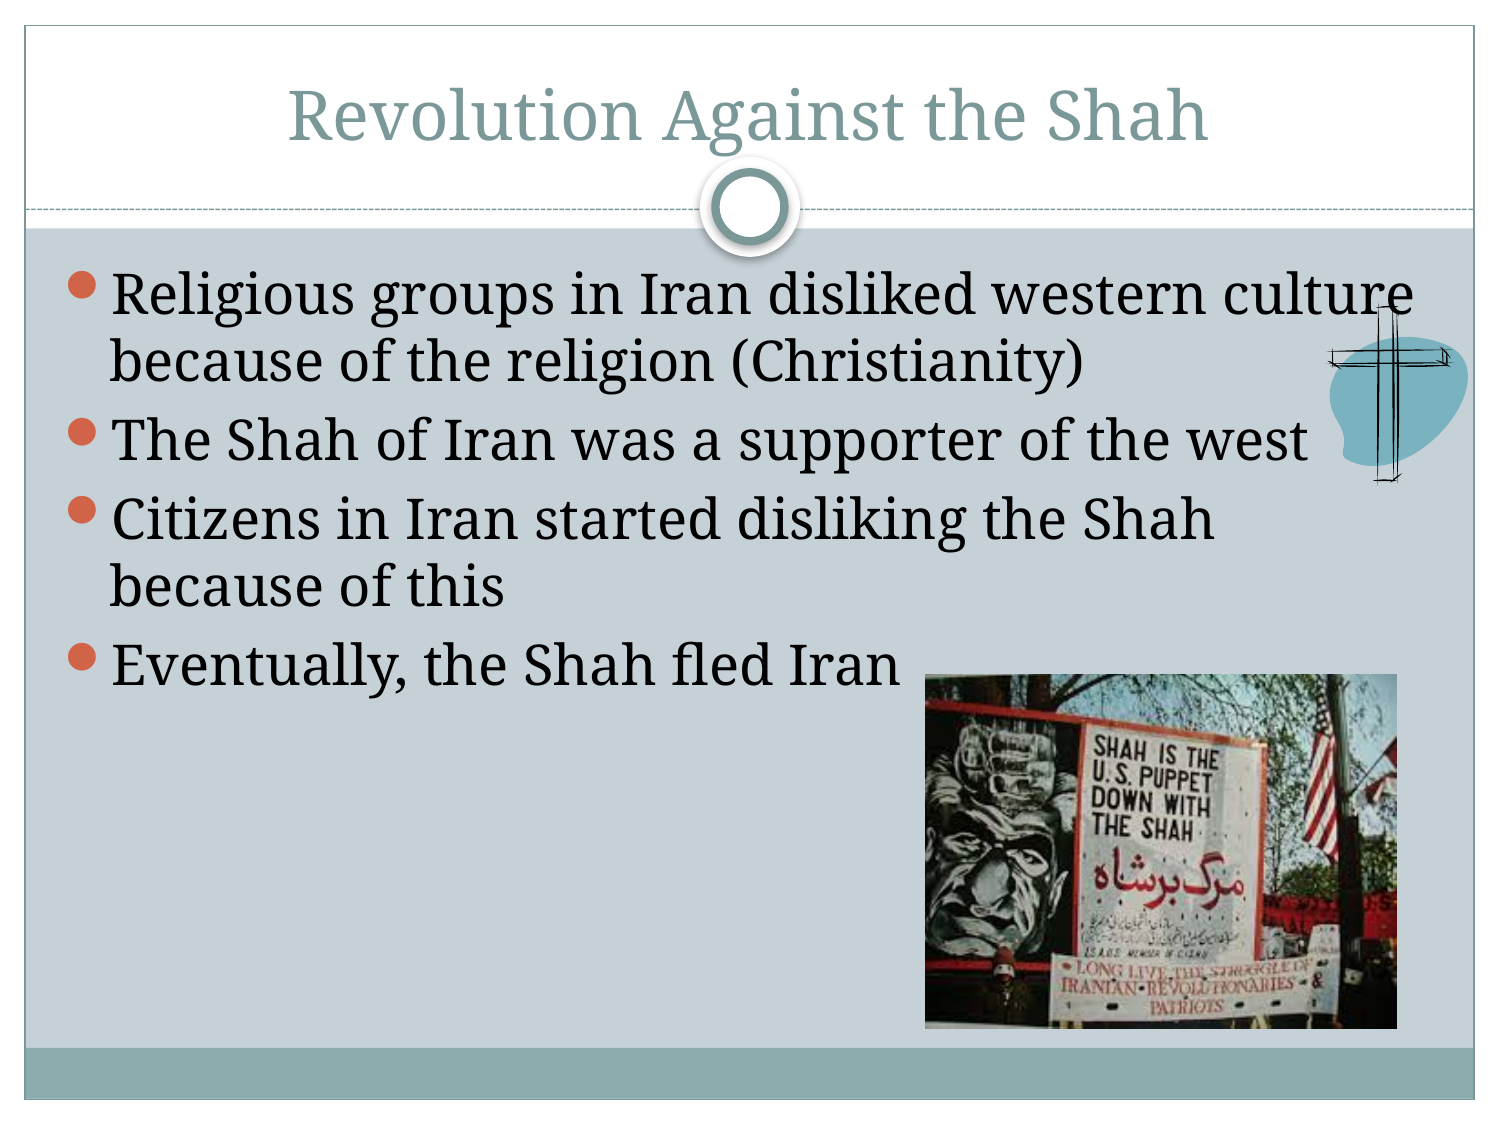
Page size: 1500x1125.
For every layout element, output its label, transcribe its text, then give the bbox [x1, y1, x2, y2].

title Revolution Against the Shah [49, 37, 1450, 162]
picture [1324, 299, 1469, 487]
picture [924, 674, 1397, 1029]
list Religious groups in Iran disliked western culture because of the religion (Christianity) The Shah of Iran was a supporter of the west Citizens in Iran started disliking the Shah because of this Eventually, the Shah fled Iran [49, 250, 1445, 1001]
